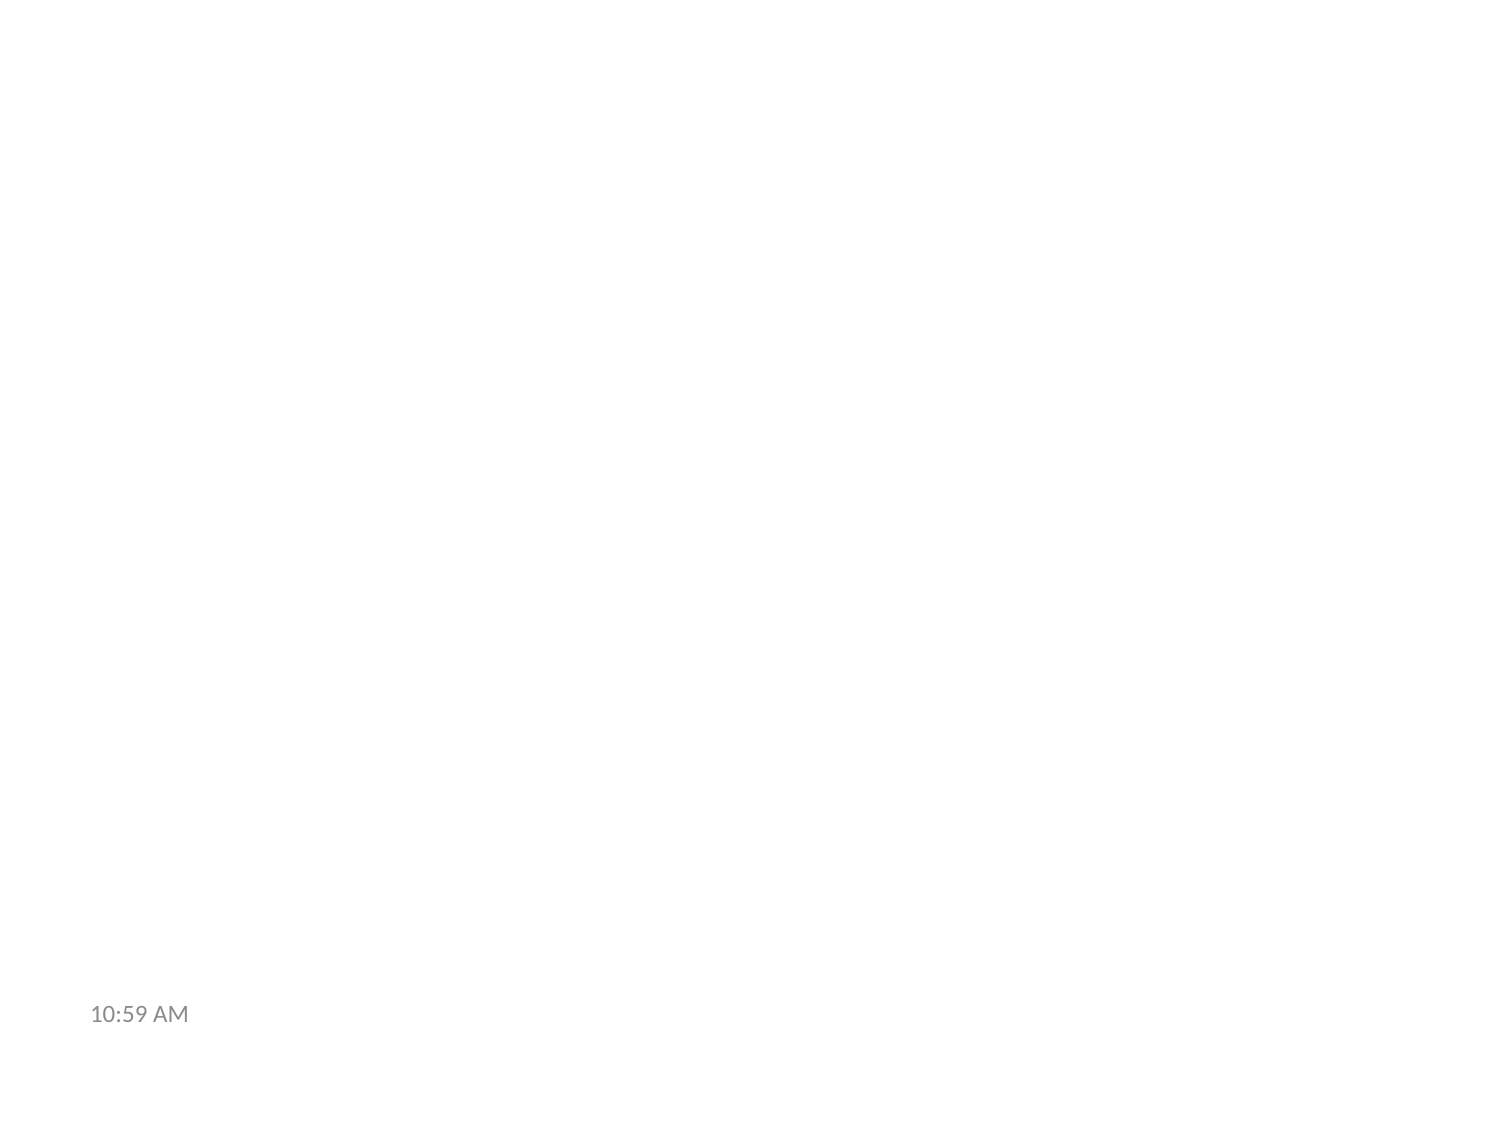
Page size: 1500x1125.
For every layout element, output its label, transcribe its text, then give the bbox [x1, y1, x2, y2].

text_box 3:35 PM [75, 982, 425, 1043]
